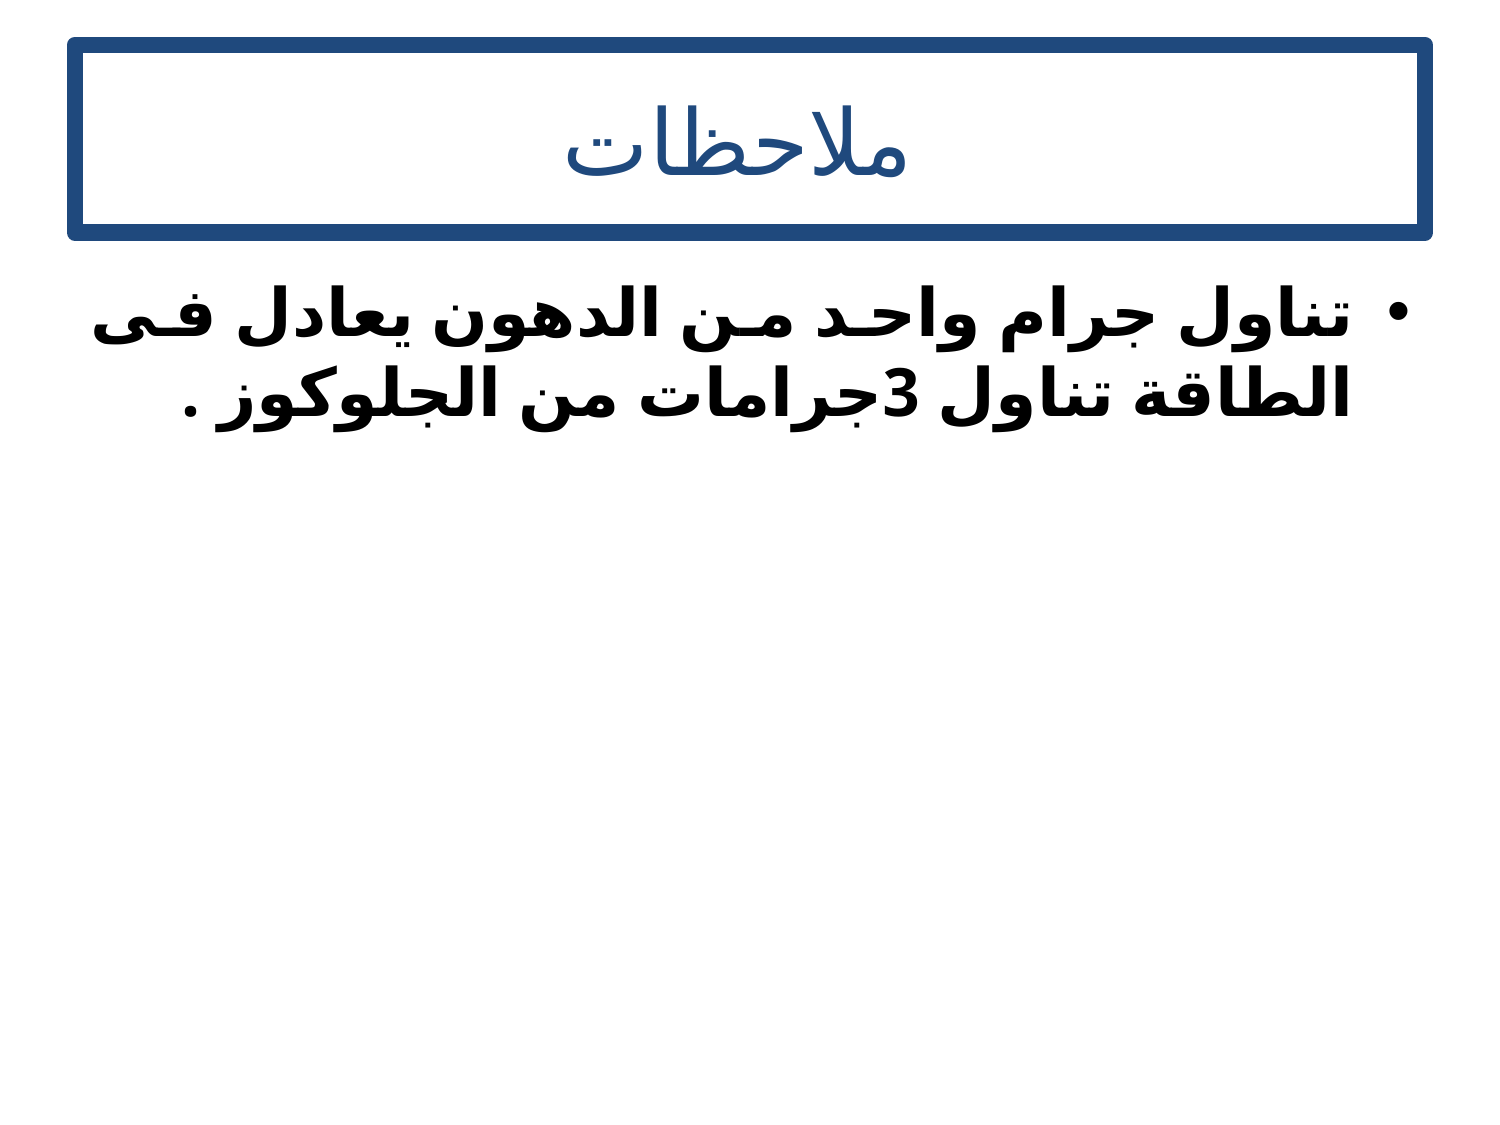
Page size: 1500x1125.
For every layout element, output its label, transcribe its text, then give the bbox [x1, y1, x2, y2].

list تناول جرام واحد من الدهون يعادل فى الطاقة تناول 3جرامات من الجلوكوز . [75, 262, 1425, 1005]
title ملاحظات [75, 45, 1425, 233]
